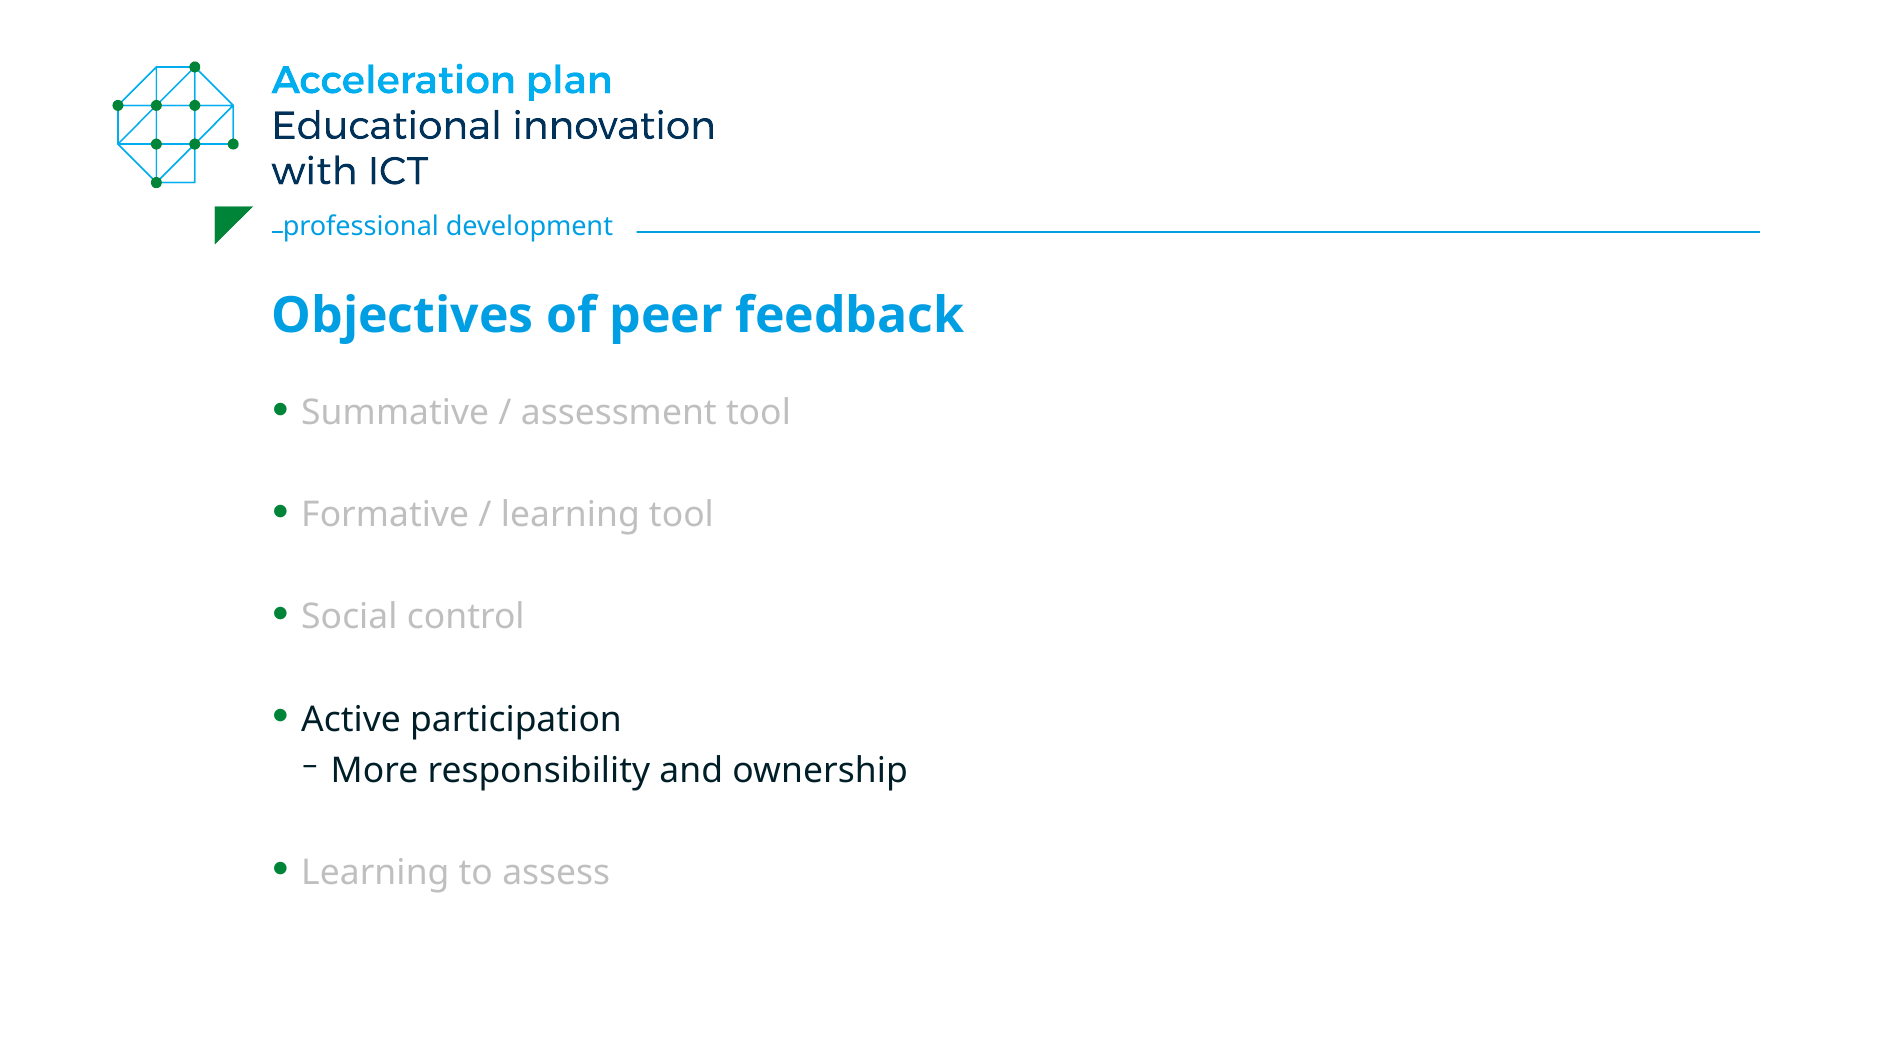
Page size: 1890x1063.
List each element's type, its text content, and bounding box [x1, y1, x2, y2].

list Summative / assessment tool Formative / learning tool Social control Active participation More responsibility and ownership Learning to assess [271, 380, 1735, 986]
title Objectives of peer feedback [271, 282, 1735, 344]
picture [0, 0, 717, 247]
